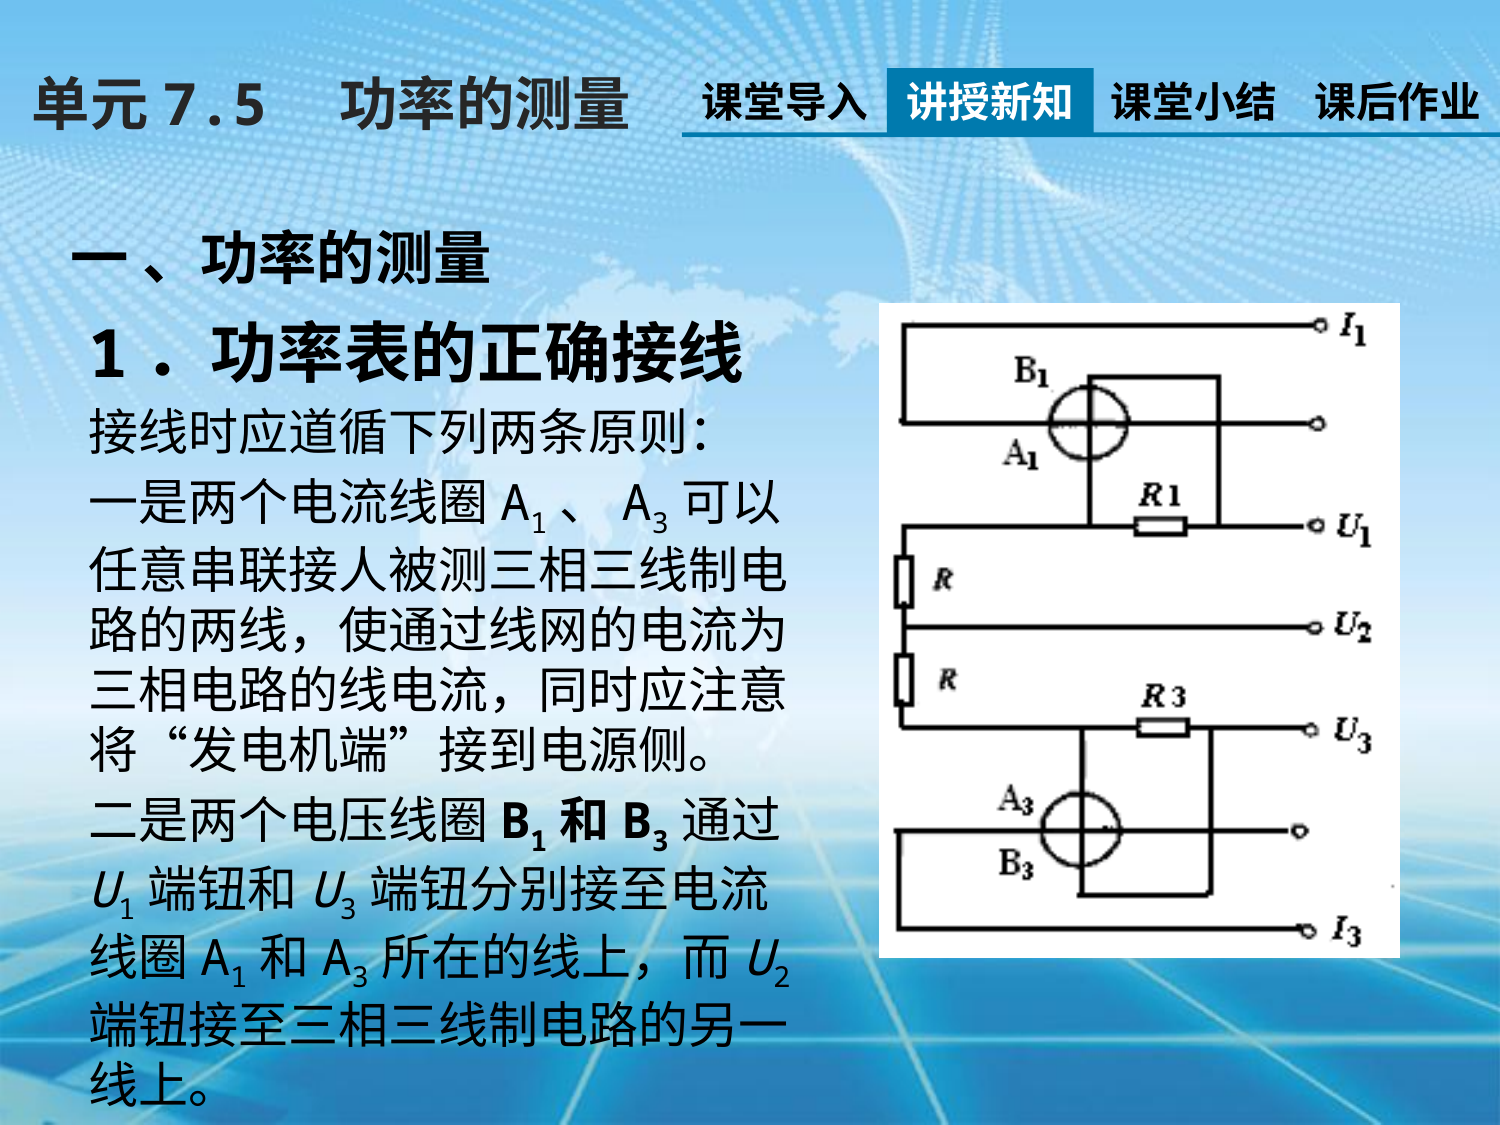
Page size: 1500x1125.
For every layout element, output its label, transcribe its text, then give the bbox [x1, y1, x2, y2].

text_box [879, 303, 1400, 958]
text_box 1．功率表的正确接线 接线时应道循下列两条原则： 一是两个电流线圈A1、A3可以任意串联接人被测三相三线制电路的两线，使通过线网的电流为三相电路的线电流，同时应注意将“发电机端”接到电源侧。 二是两个电压线圈B1和B3通过U1端钮和U3端钮分别接至电流线圈A1和A3所在的线上，而U2端钮接至三相三线制电路的另一线上。 [73, 303, 807, 882]
text_box 一 、功率的测量 [55, 210, 991, 302]
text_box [16, 59, 1500, 146]
picture [0, 0, 1500, 1125]
